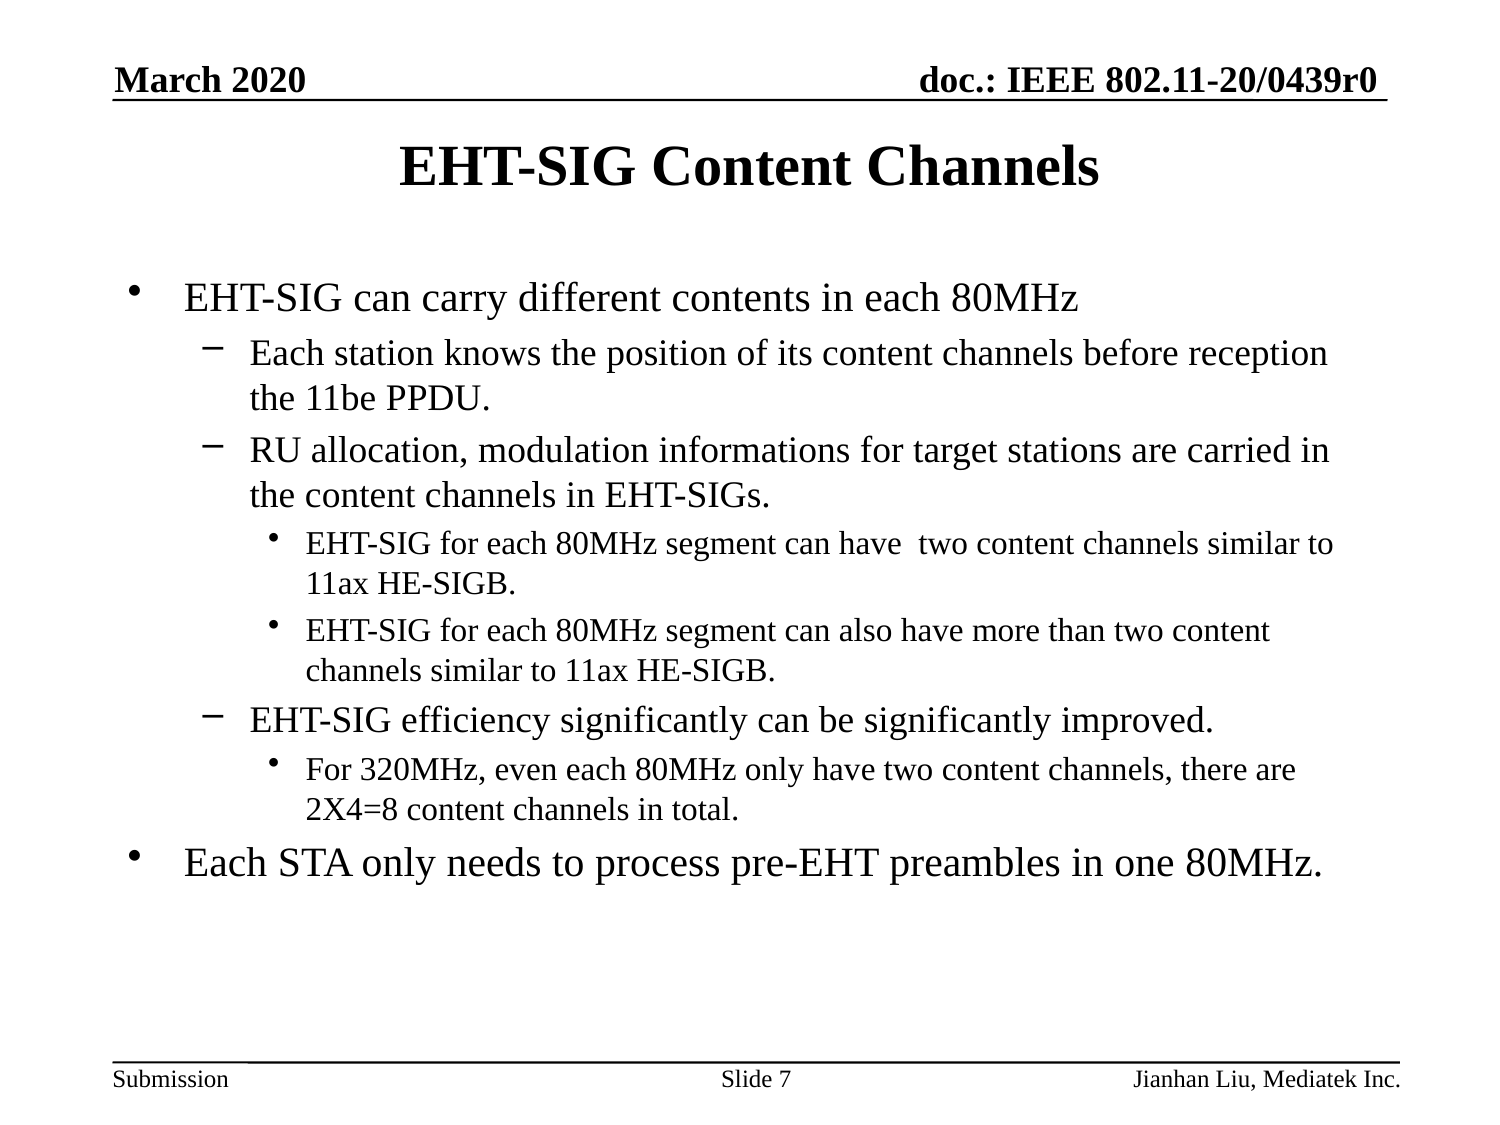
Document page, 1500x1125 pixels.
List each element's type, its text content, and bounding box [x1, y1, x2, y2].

list EHT-SIG can carry different contents in each 80MHz Each station knows the position of its content channels before reception the 11be PPDU. RU allocation, modulation informations for target stations are carried in the content channels in EHT-SIGs. EHT-SIG for each 80MHz segment can have two content channels similar to 11ax HE-SIGB. EHT-SIG for each 80MHz segment can also have more than two content channels similar to 11ax HE-SIGB. EHT-SIG efficiency significantly can be significantly improved. For 320MHz, even each 80MHz only have two content channels, there are 2X4=8 content channels in total. Each STA only needs to process pre-EHT preambles in one 80MHz. [112, 262, 1388, 1001]
slide_number Slide 7 [712, 1061, 800, 1093]
title EHT-SIG Content Channels [112, 112, 1388, 213]
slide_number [114, 54, 309, 101]
footer Jianhan Liu, Mediatek Inc. [1129, 1061, 1402, 1093]
